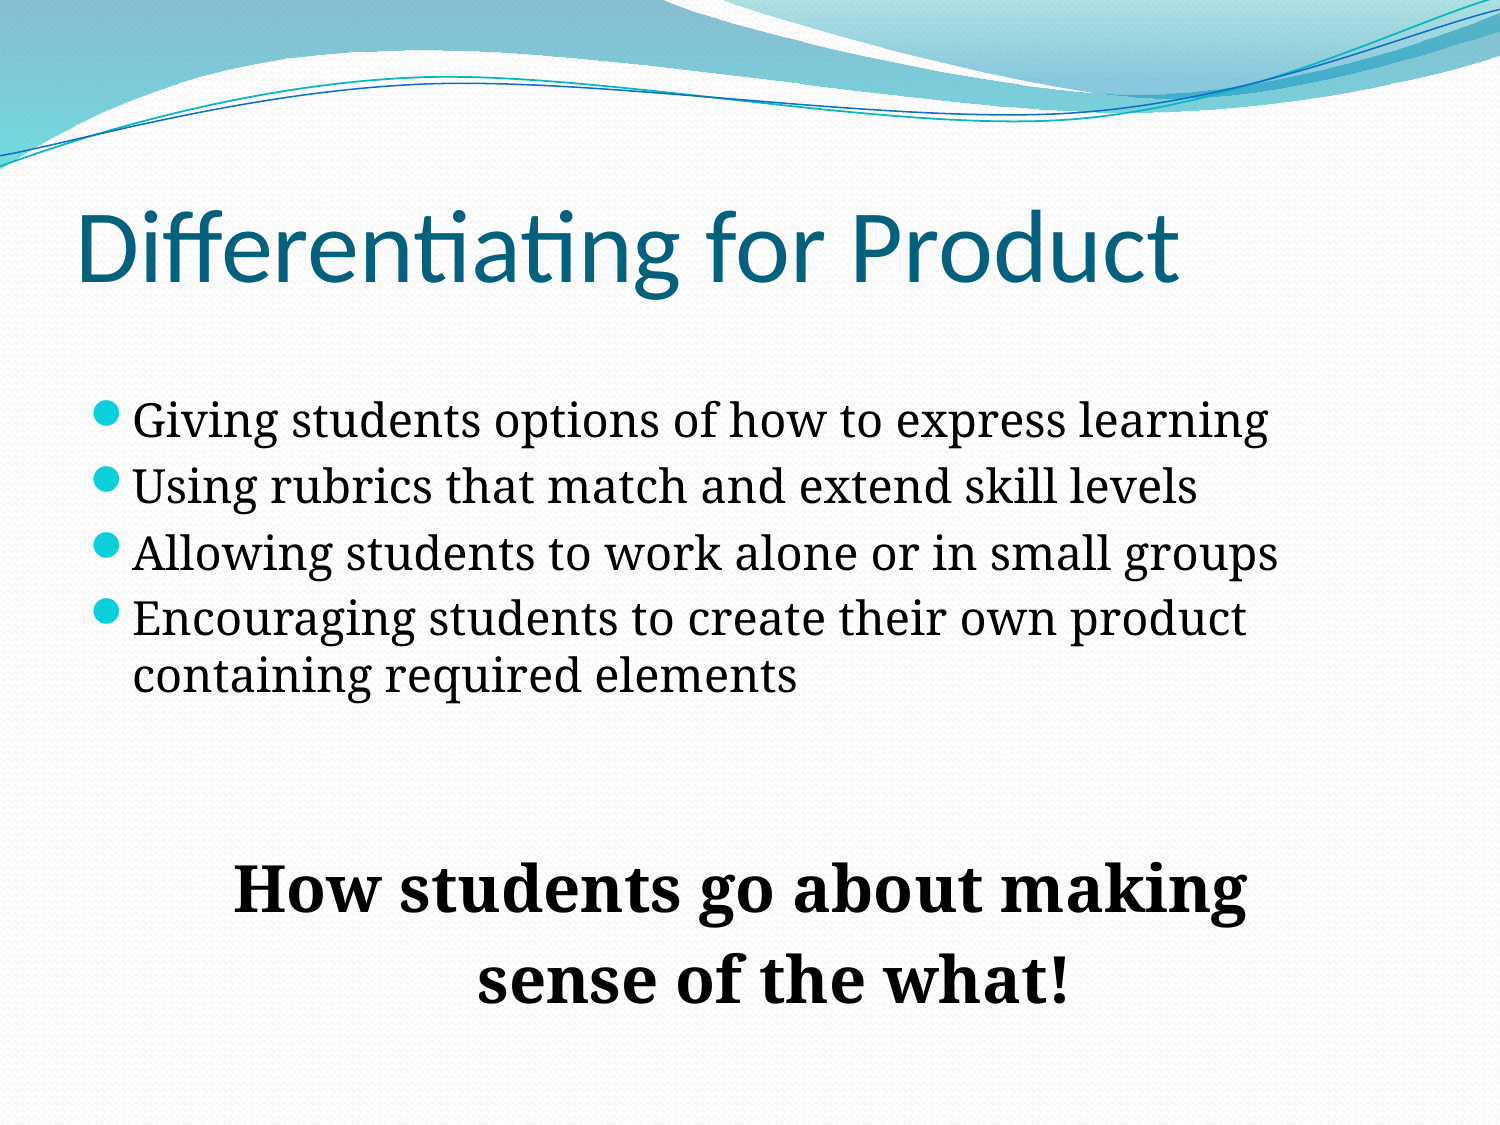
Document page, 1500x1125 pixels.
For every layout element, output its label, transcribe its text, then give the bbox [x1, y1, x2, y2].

title Differentiating for Product [75, 115, 1425, 303]
list Giving students options of how to express learning Using rubrics that match and extend skill levels Allowing students to work alone or in small groups Encouraging students to create their own product containing required elements How students go about making sense of the what! [75, 317, 1425, 1038]
